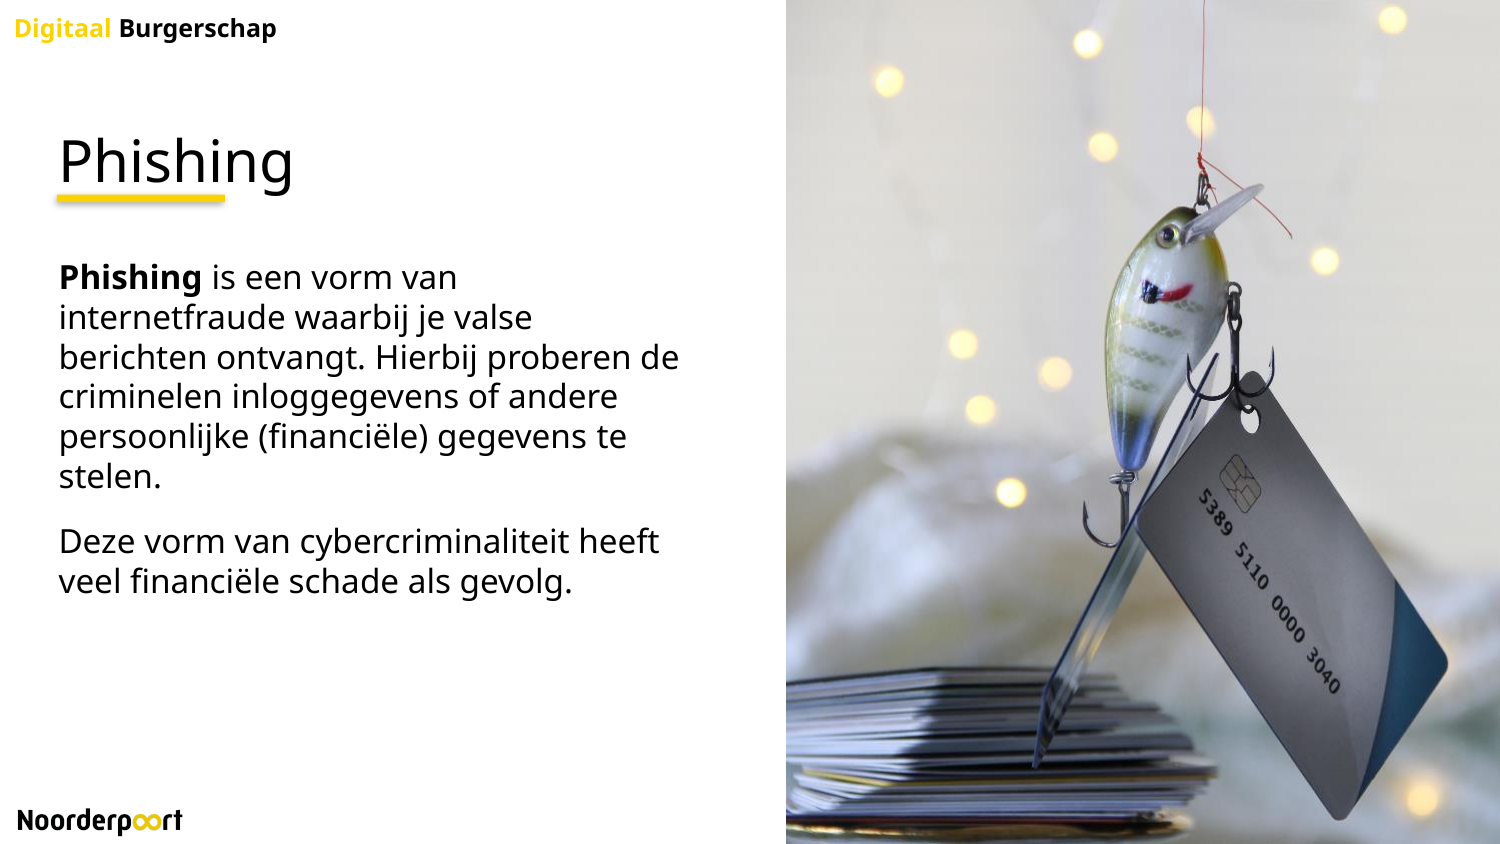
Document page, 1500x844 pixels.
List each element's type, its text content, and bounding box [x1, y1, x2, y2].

text_box Phishing [43, 116, 703, 202]
picture [785, 0, 1500, 844]
text_box Phishing is een vorm van internetfraude waarbij je valse berichten ontvangt. Hierbij proberen de criminelen inloggegevens of andere persoonlijke (financiële) gegevens te stelen. Deze vorm van cybercriminaliteit heeft veel financiële schade als gevolg. [43, 225, 703, 692]
text_box Digitaal Burgerschap [0, 4, 314, 50]
picture [16, 807, 183, 838]
text_box [56, 194, 226, 203]
